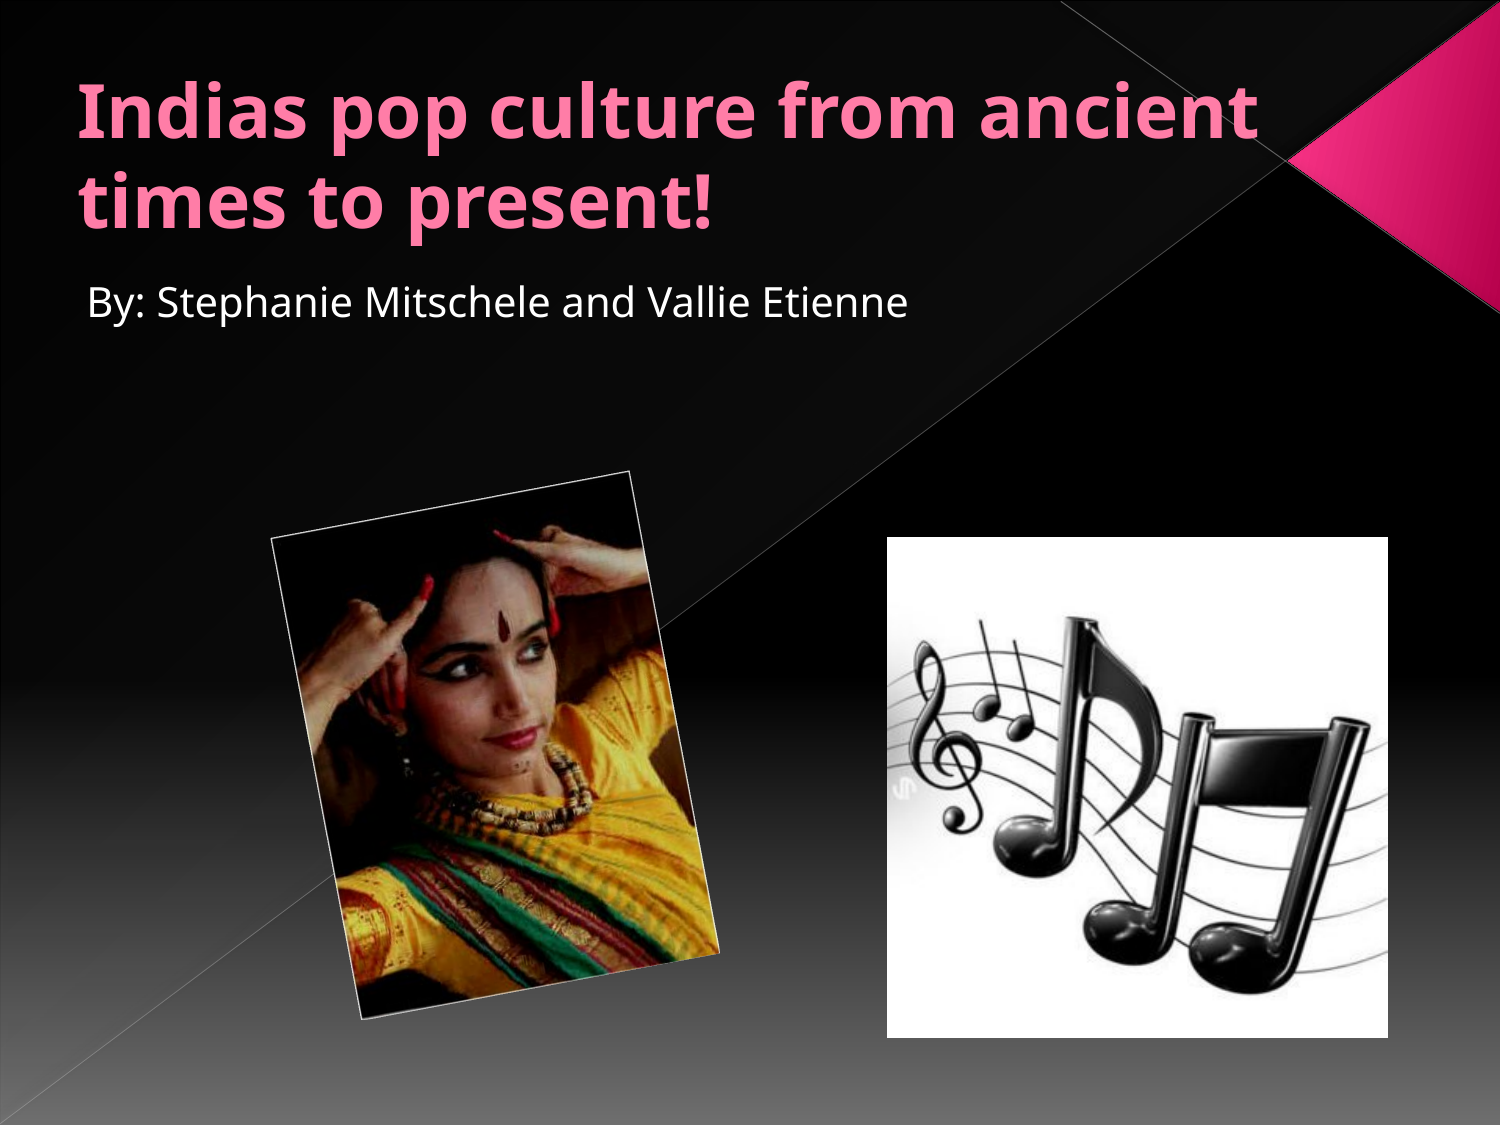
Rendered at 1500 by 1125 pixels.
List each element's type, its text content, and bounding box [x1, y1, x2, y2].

list By: Stephanie Mitschele and Vallie Etienne [62, 267, 1225, 363]
title Indias pop culture from ancient times to present! [62, 44, 1325, 263]
picture [271, 471, 719, 1020]
picture [887, 537, 1388, 1038]
